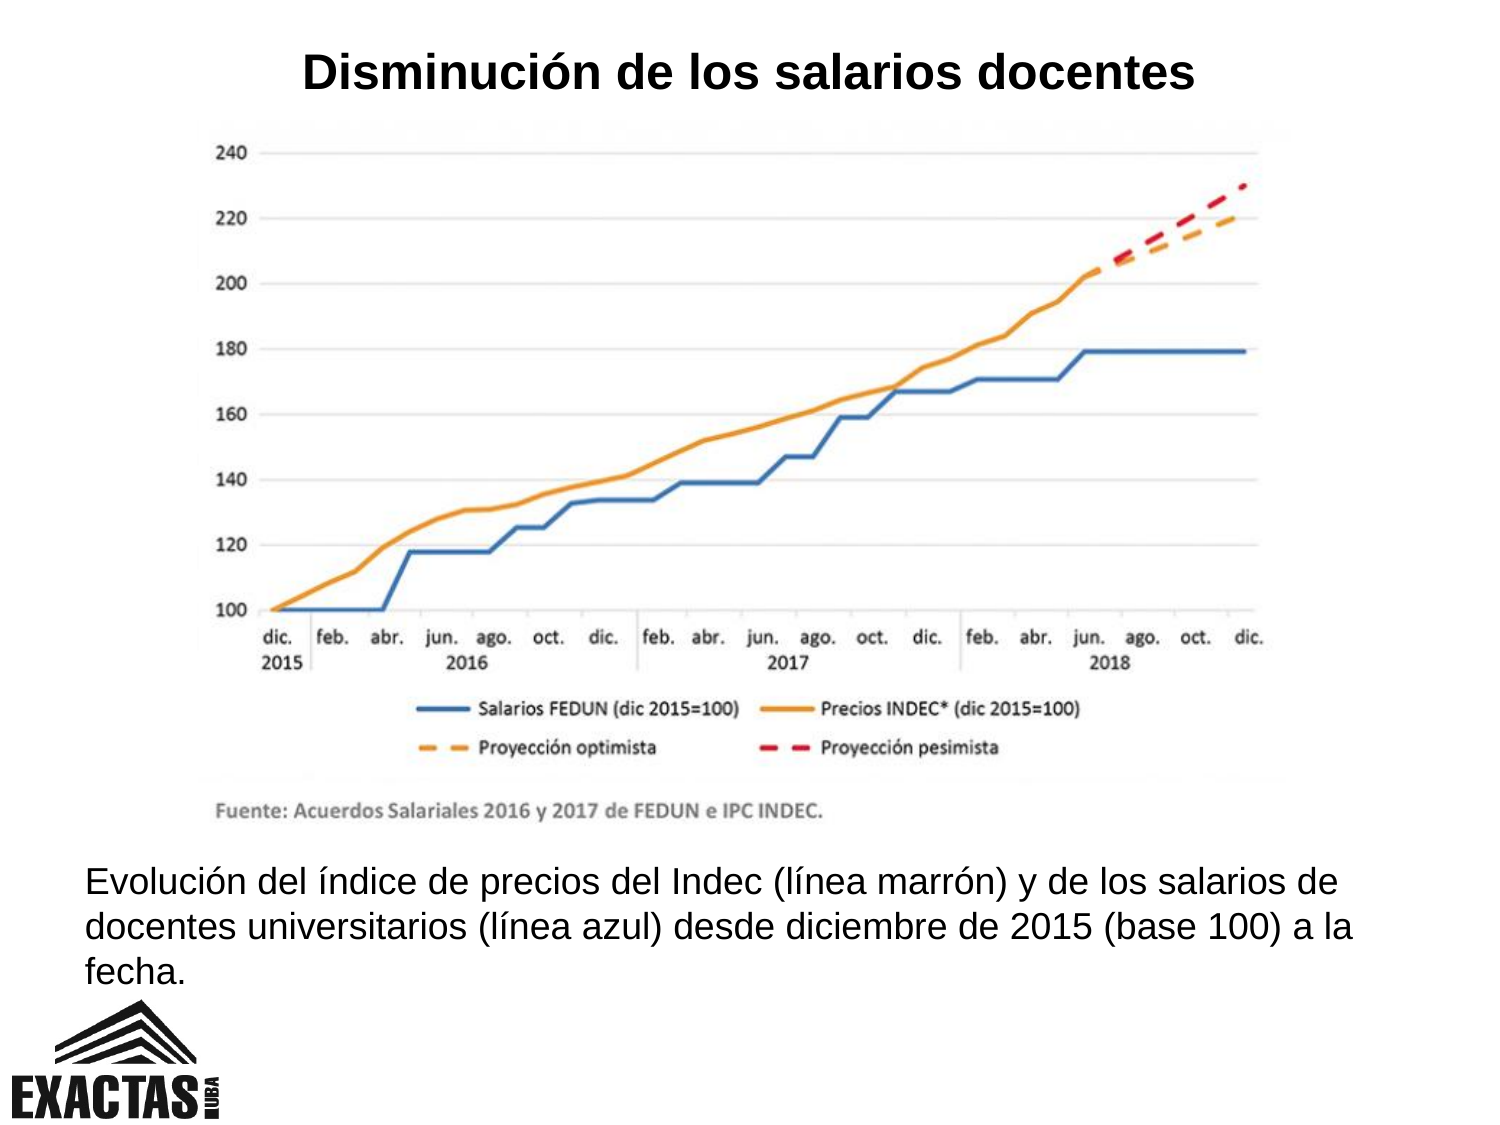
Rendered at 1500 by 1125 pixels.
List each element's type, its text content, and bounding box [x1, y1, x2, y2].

picture [196, 120, 1292, 830]
text_box Disminución de los salarios docentes [0, 32, 1500, 107]
picture [12, 999, 219, 1119]
text_box Evolución del índice de precios del Indec (línea marrón) y de los salarios de docentes universitarios (línea azul) desde diciembre de 2015 (base 100) a la fecha. [70, 849, 1429, 1000]
